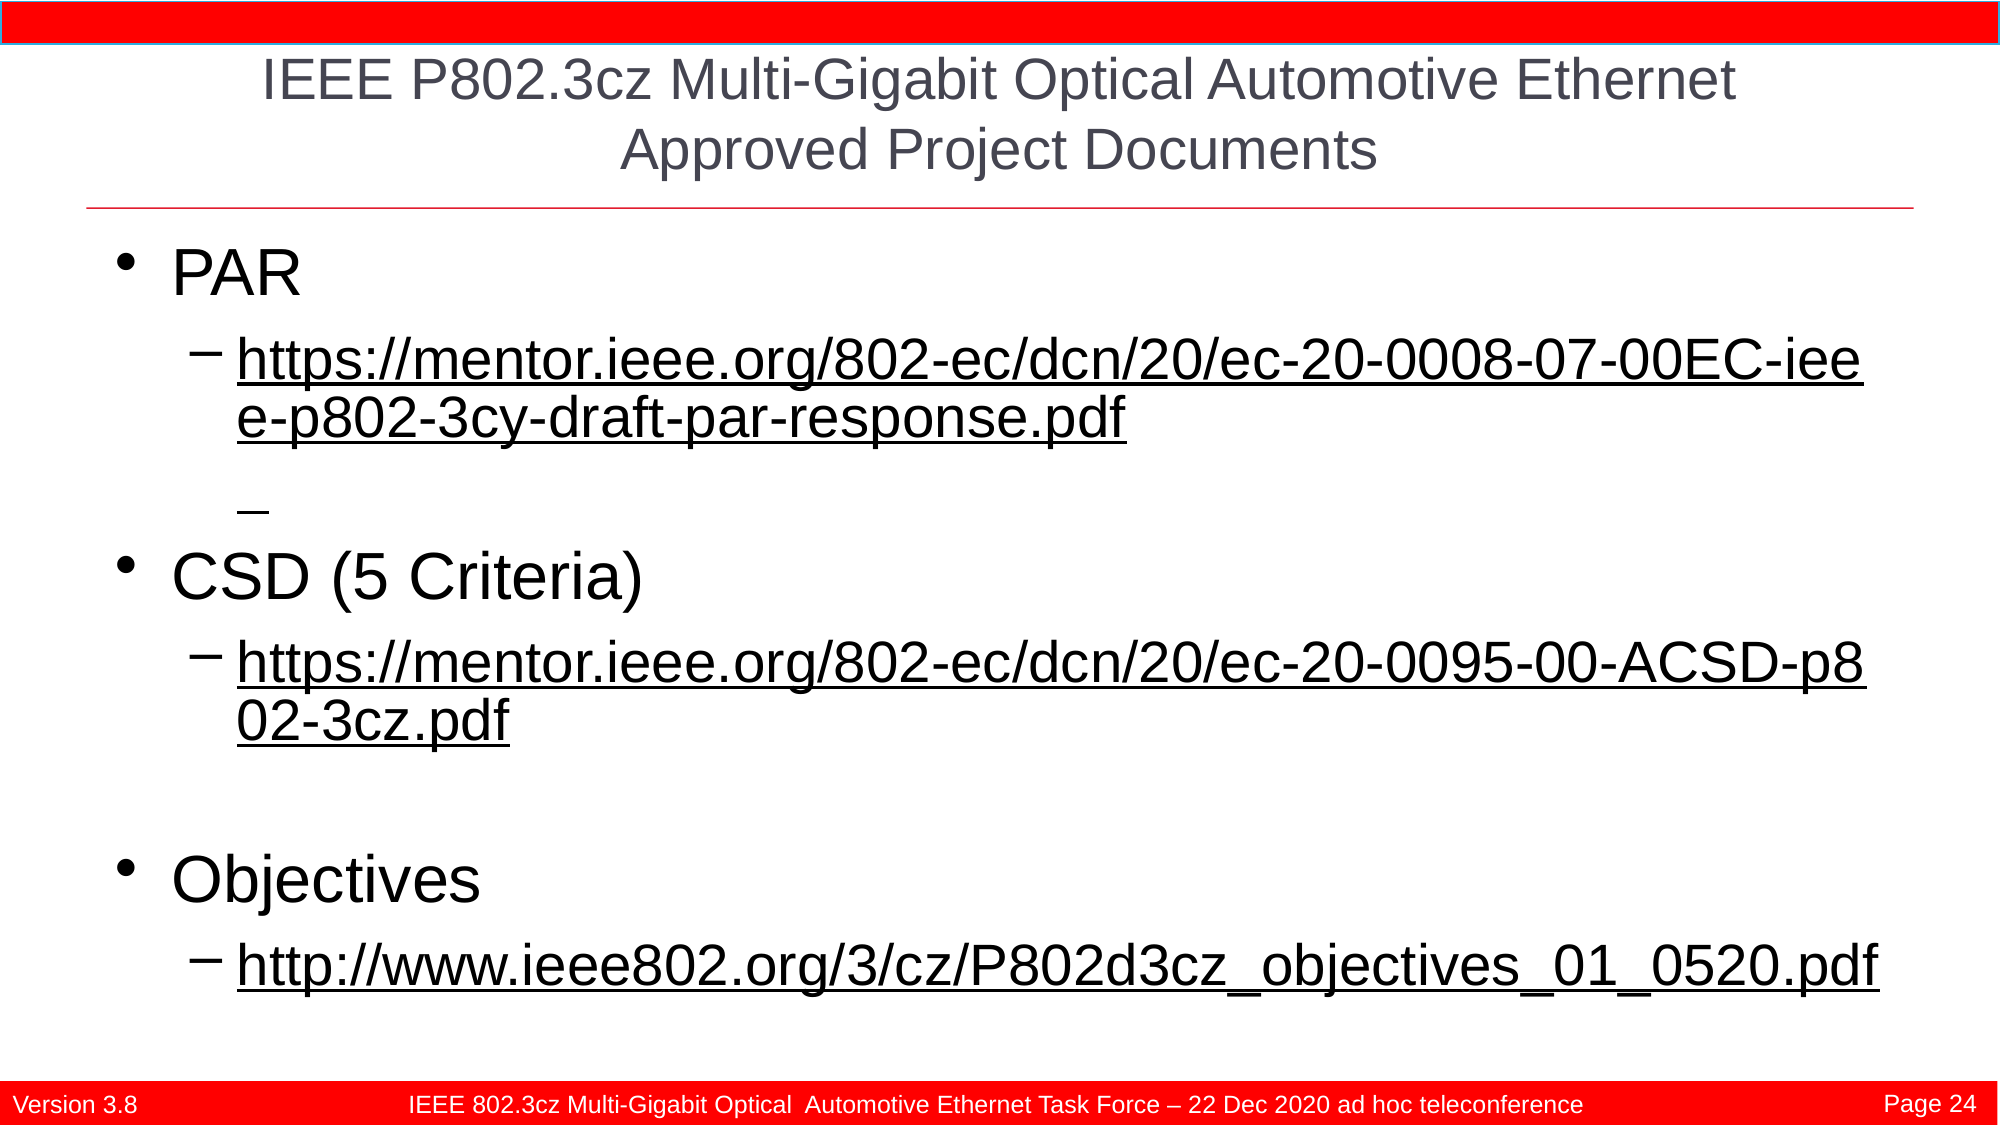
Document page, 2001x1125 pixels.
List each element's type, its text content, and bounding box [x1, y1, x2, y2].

title IEEE P802.3cz Multi-Gigabit Optical Automotive Ethernet Approved Project Documents [99, 66, 1901, 197]
list PAR https://mentor.ieee.org/802-ec/dcn/20/ec-20-0008-07-00EC-ieee-p802-3cy-draft-par-response.pdf CSD (5 Criteria) https://mentor.ieee.org/802-ec/dcn/20/ec-20-0095-00-ACSD-p802-3cz.pdf Objectives http://www.ieee802.org/3/cz/P802d3cz_objectives_01_0520.pdf [99, 221, 1901, 1048]
